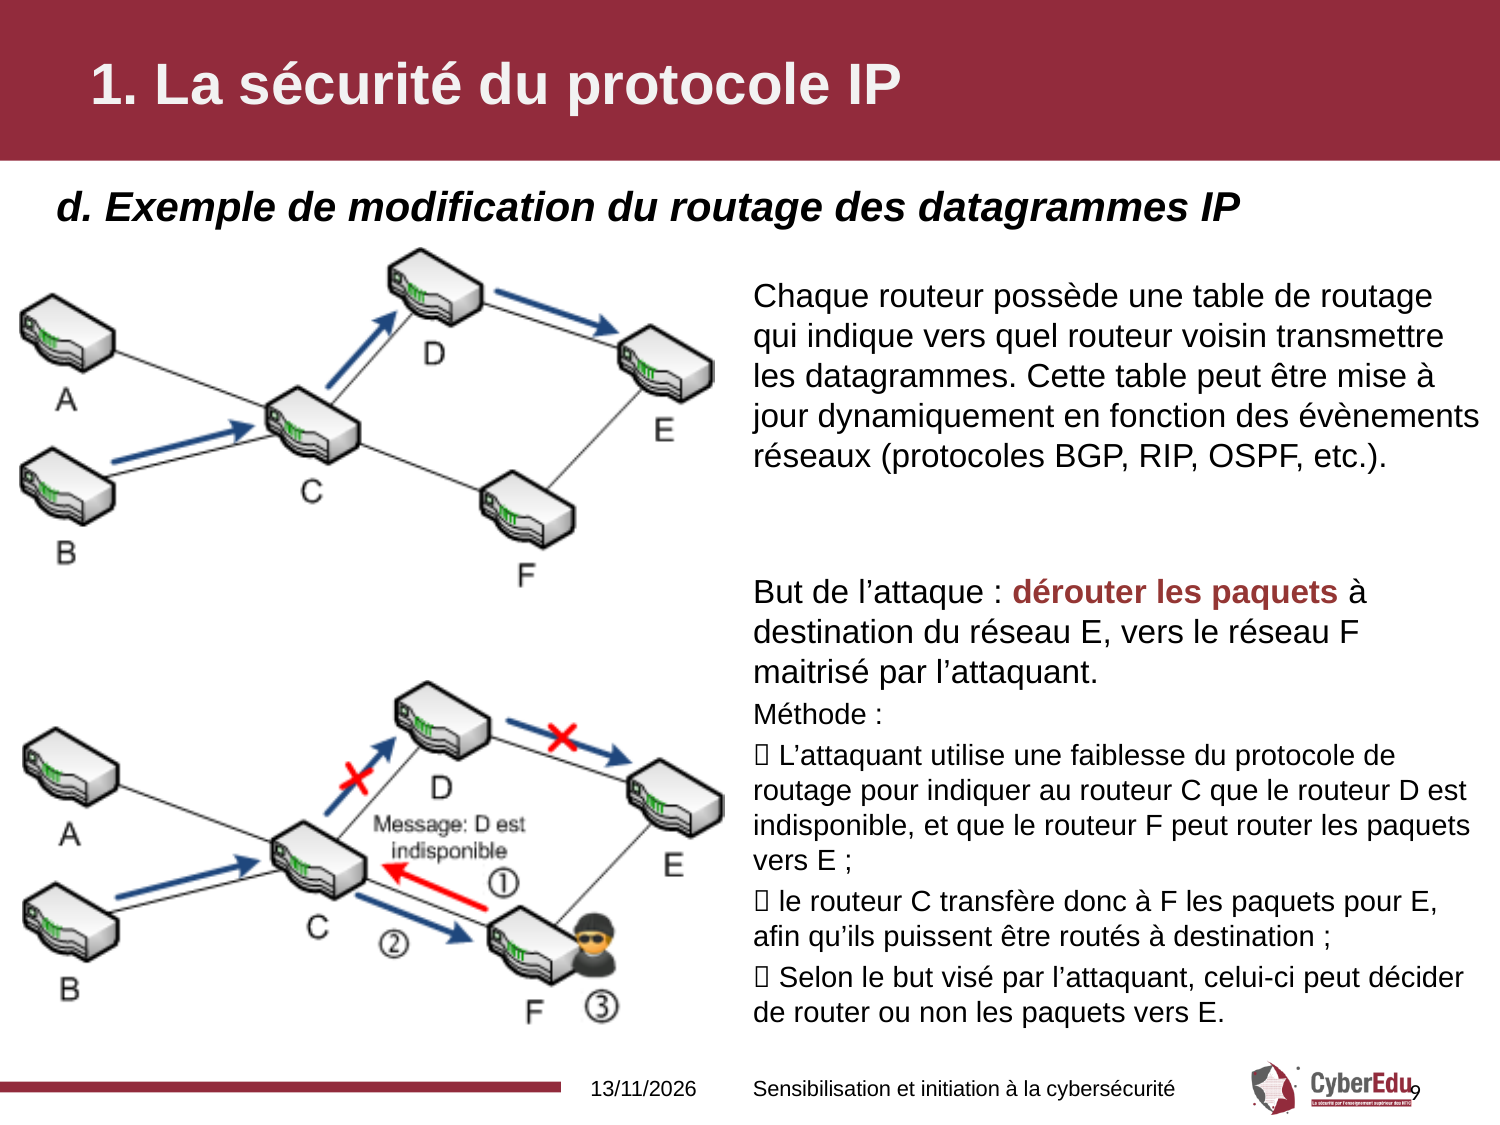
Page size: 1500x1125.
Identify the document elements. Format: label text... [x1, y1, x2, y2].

picture [19, 247, 715, 599]
picture [21, 680, 725, 1036]
text_box d. Exemple de modification du routage des datagrammes IP [41, 172, 1471, 268]
title 1. La sécurité du protocole IP [75, 1, 1425, 161]
text_box But de l’attaque : dérouter les paquets à destination du réseau E, vers le réseau F maitrisé par l’attaquant. Méthode :  L’attaquant utilise une faiblesse du protocole de routage pour indiquer au routeur C que le routeur D est indisponible, et que le routeur F peut router les paquets vers E ;  le routeur C transfère donc à F les paquets pour E, afin qu’ils puissent être routés à destination ;  Selon le but visé par l’attaquant, celui-ci peut décider de router ou non les paquets vers E. [738, 562, 1488, 1047]
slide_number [561, 1057, 727, 1118]
picture [1246, 1060, 1412, 1115]
text_box Chaque routeur possède une table de routage qui indique vers quel routeur voisin transmettre les datagrammes. Cette table peut être mise à jour dynamiquement en fonction des évènements réseaux (protocoles BGP, RIP, OSPF, etc.). [738, 267, 1500, 504]
footer Sensibilisation et initiation à la cybersécurité [738, 1057, 1236, 1118]
